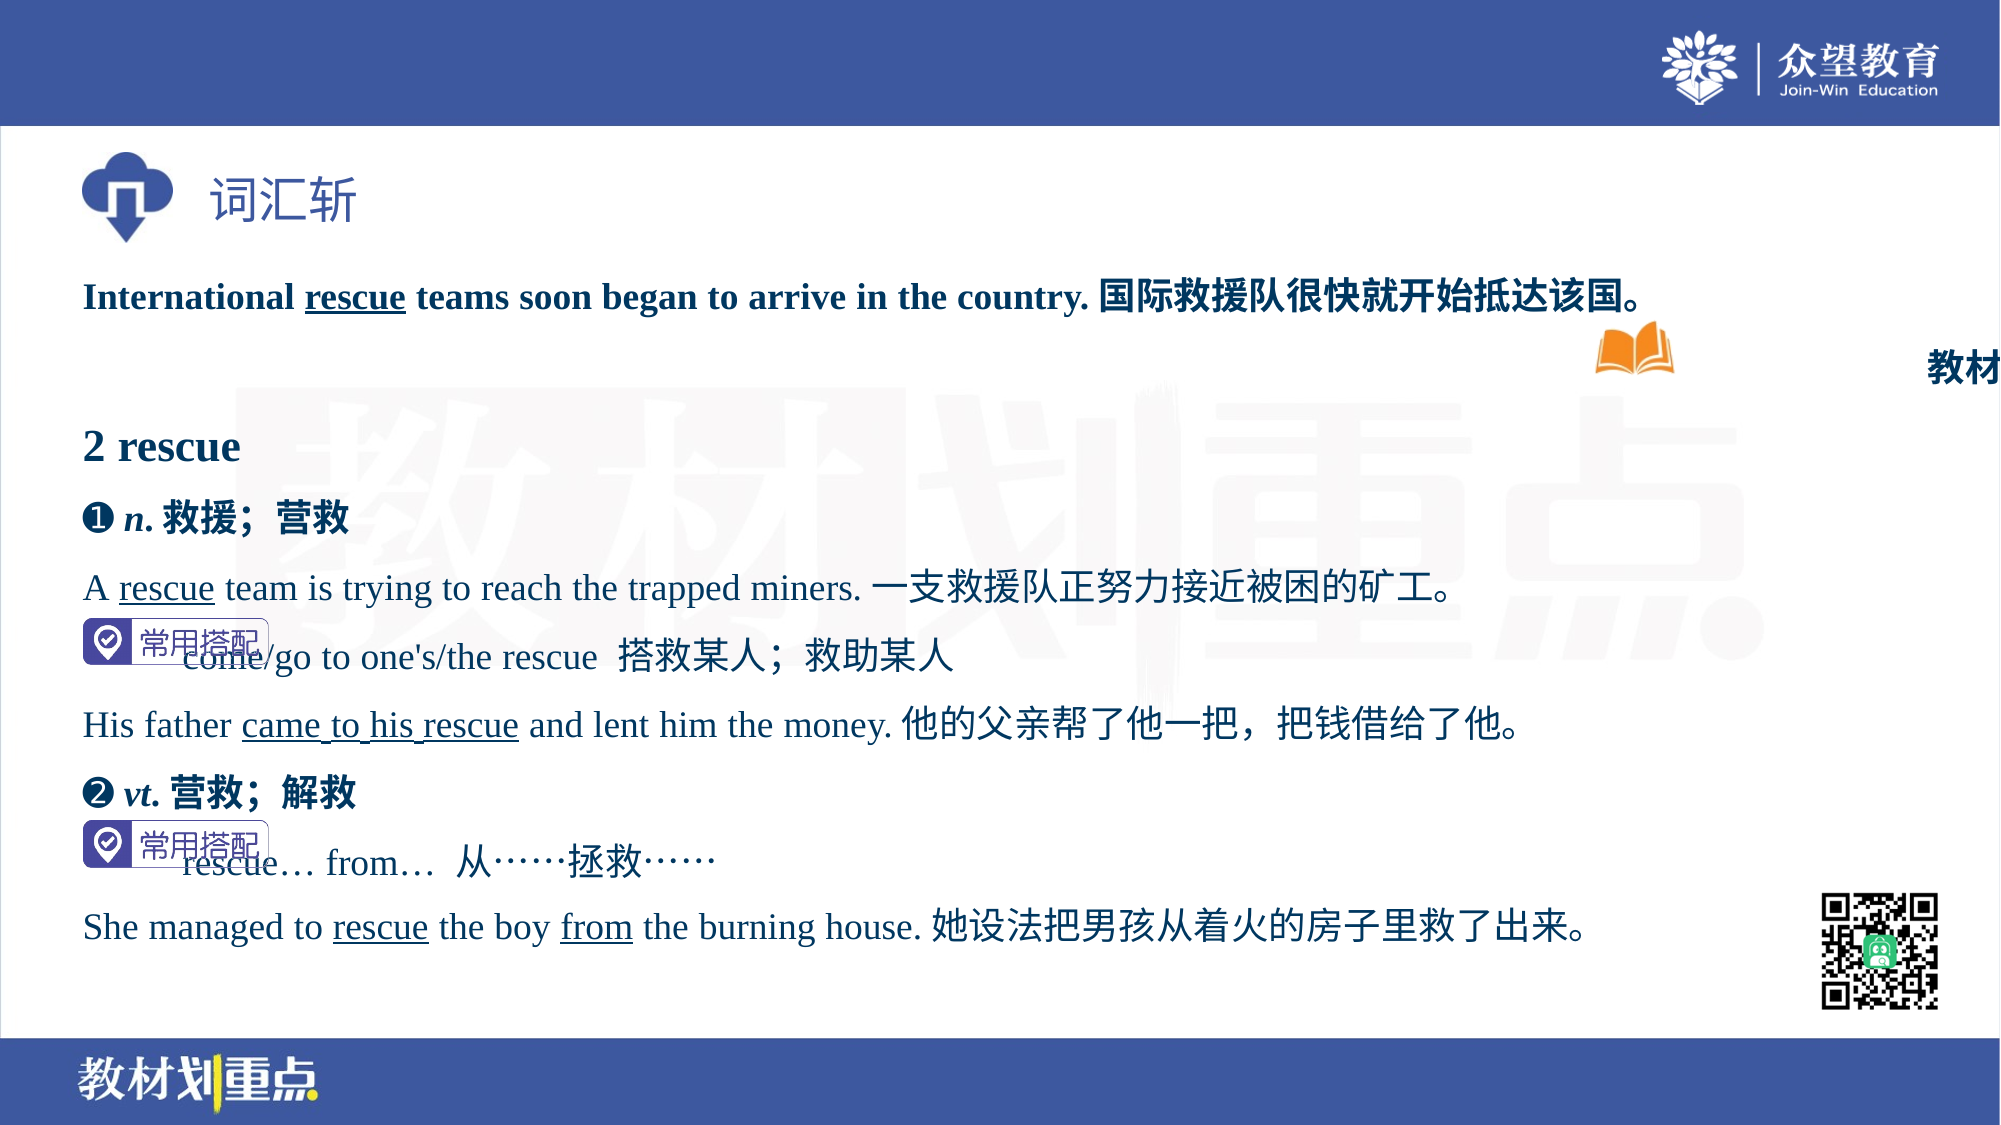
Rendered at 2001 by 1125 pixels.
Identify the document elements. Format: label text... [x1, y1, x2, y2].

picture [0, 0, 2000, 1125]
text_box ➊ n.救援；营救 A rescue team is trying to reach the trapped miners.一支救援队正努力接近被困的矿工。 come/go to one's/the rescue 搭救某人；救助某人 His father came to his rescue and lent him the money.他的父亲帮了他一把，把钱借给了他。 ➋ vt.营救；解救 rescue… from… 从……拯救…… She managed to rescue the boy from the burning house.她设法把男孩从着火的房子里救了出来。 [82, 470, 1817, 941]
text_box International rescue teams soon began to arrive in the country.国际救援队很快就开始抵达该国。 教材P87 [82, 248, 1817, 382]
text_box 2 rescue [82, 389, 1817, 470]
